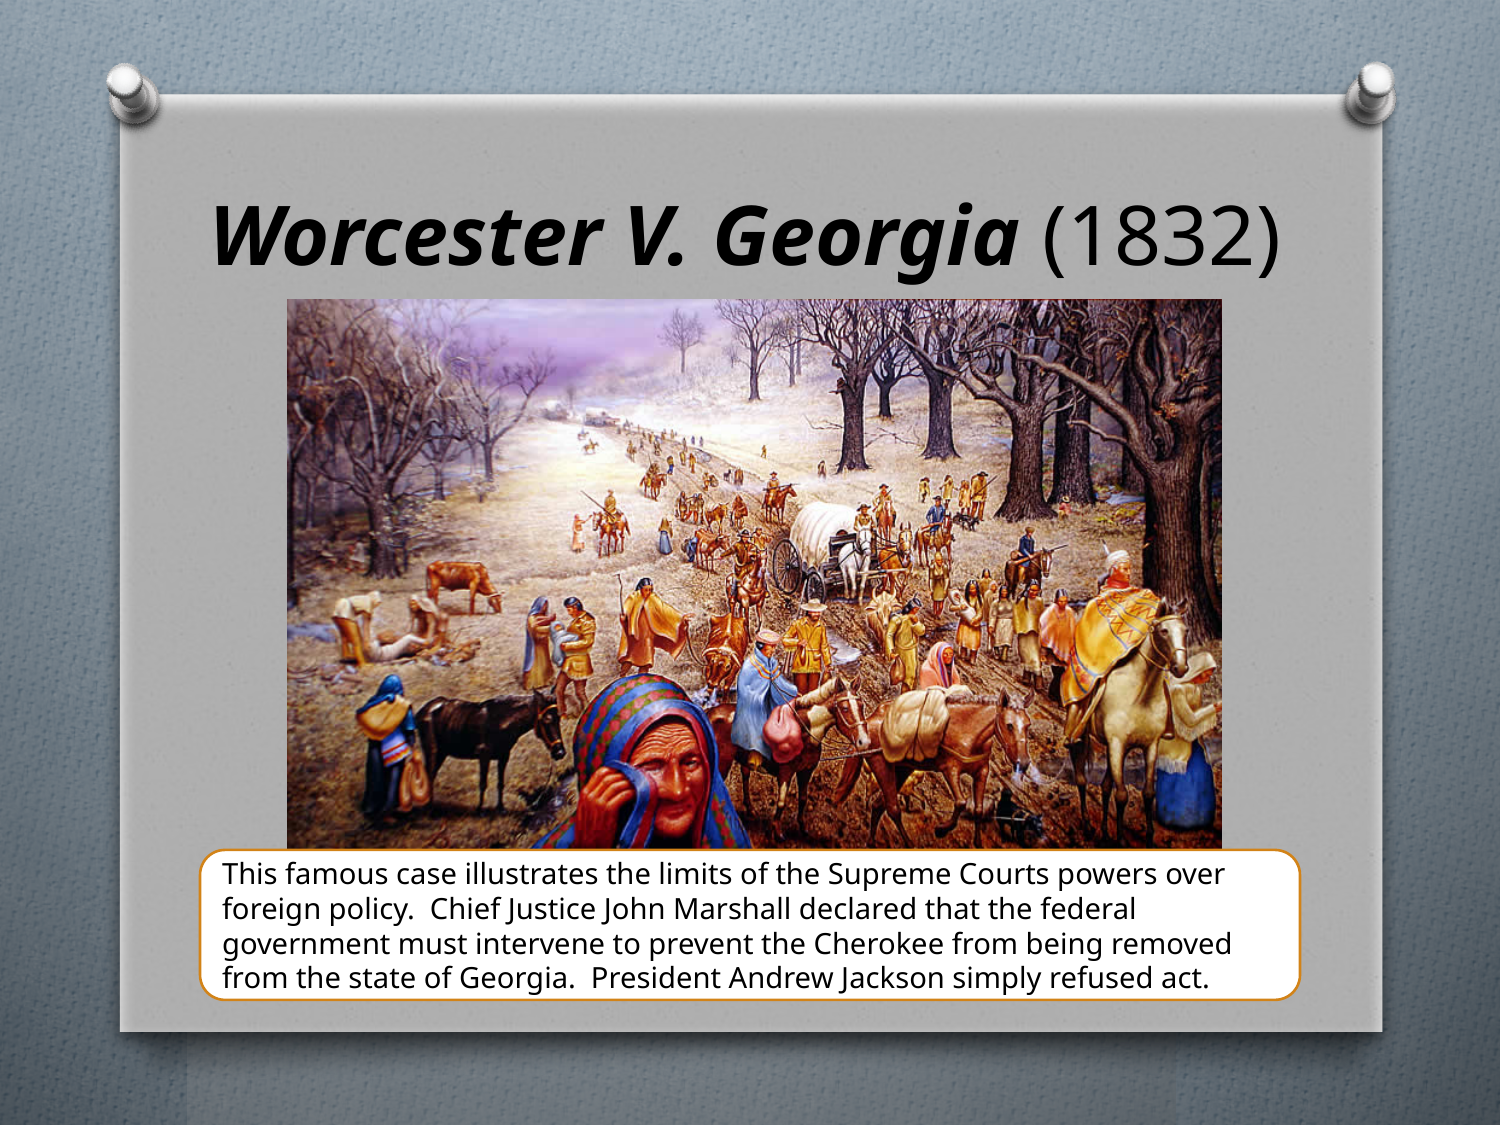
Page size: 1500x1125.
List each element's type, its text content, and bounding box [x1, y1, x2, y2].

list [287, 299, 1222, 859]
picture [75, 29, 198, 153]
text_box This famous case illustrates the limits of the Supreme Courts powers over foreign policy. Chief Justice John Marshall declared that the federal government must intervene to prevent the Cherokee from being removed from the state of Georgia. President Andrew Jackson simply refused act. [198, 848, 1302, 1002]
picture [1317, 35, 1439, 156]
title Worcester V. Georgia (1832) [162, 134, 1350, 332]
